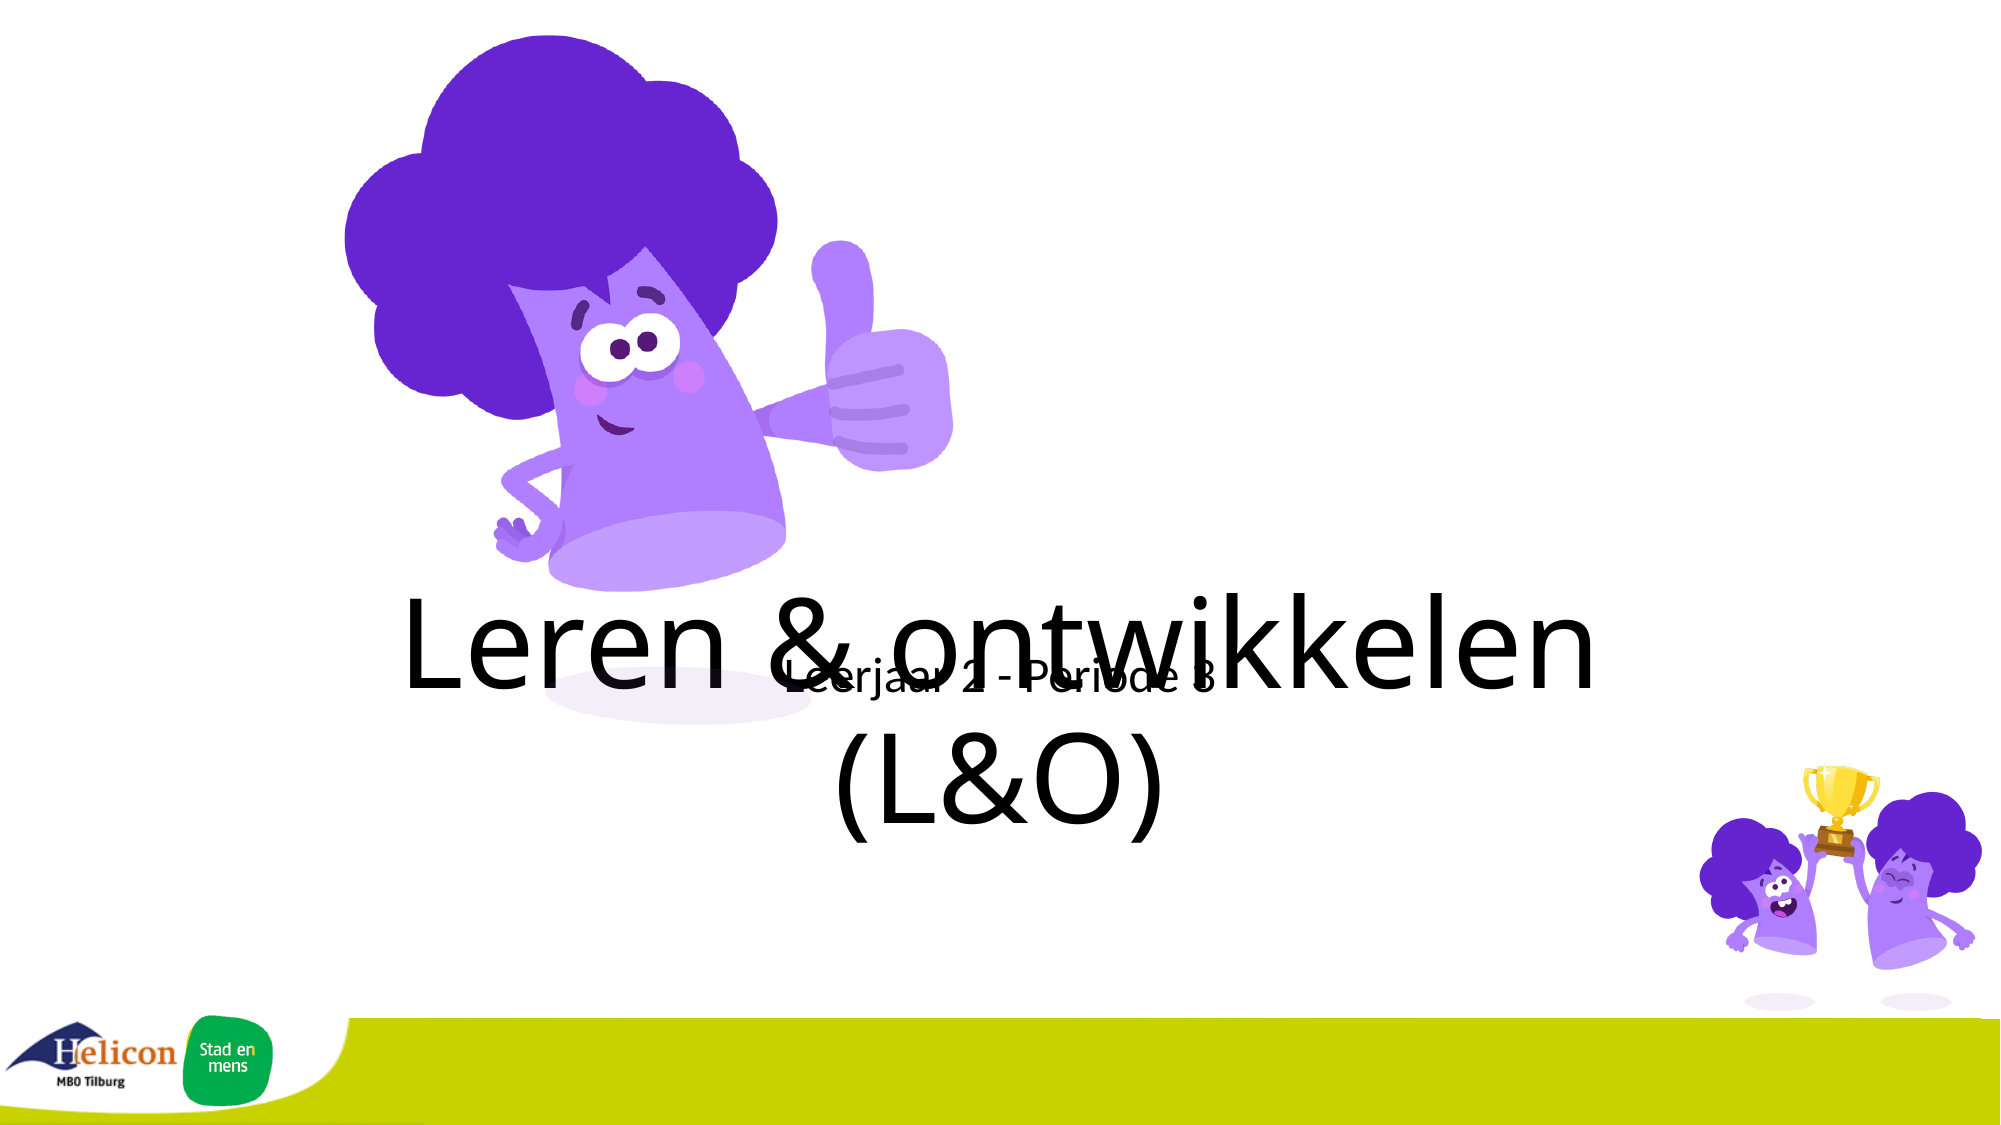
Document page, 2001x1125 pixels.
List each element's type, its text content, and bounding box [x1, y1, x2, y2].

subtitle Leerjaar 2 - Periode 3 [249, 641, 1751, 914]
picture [0, 1013, 424, 1125]
picture [249, 0, 1041, 778]
picture [1685, 725, 2000, 1041]
